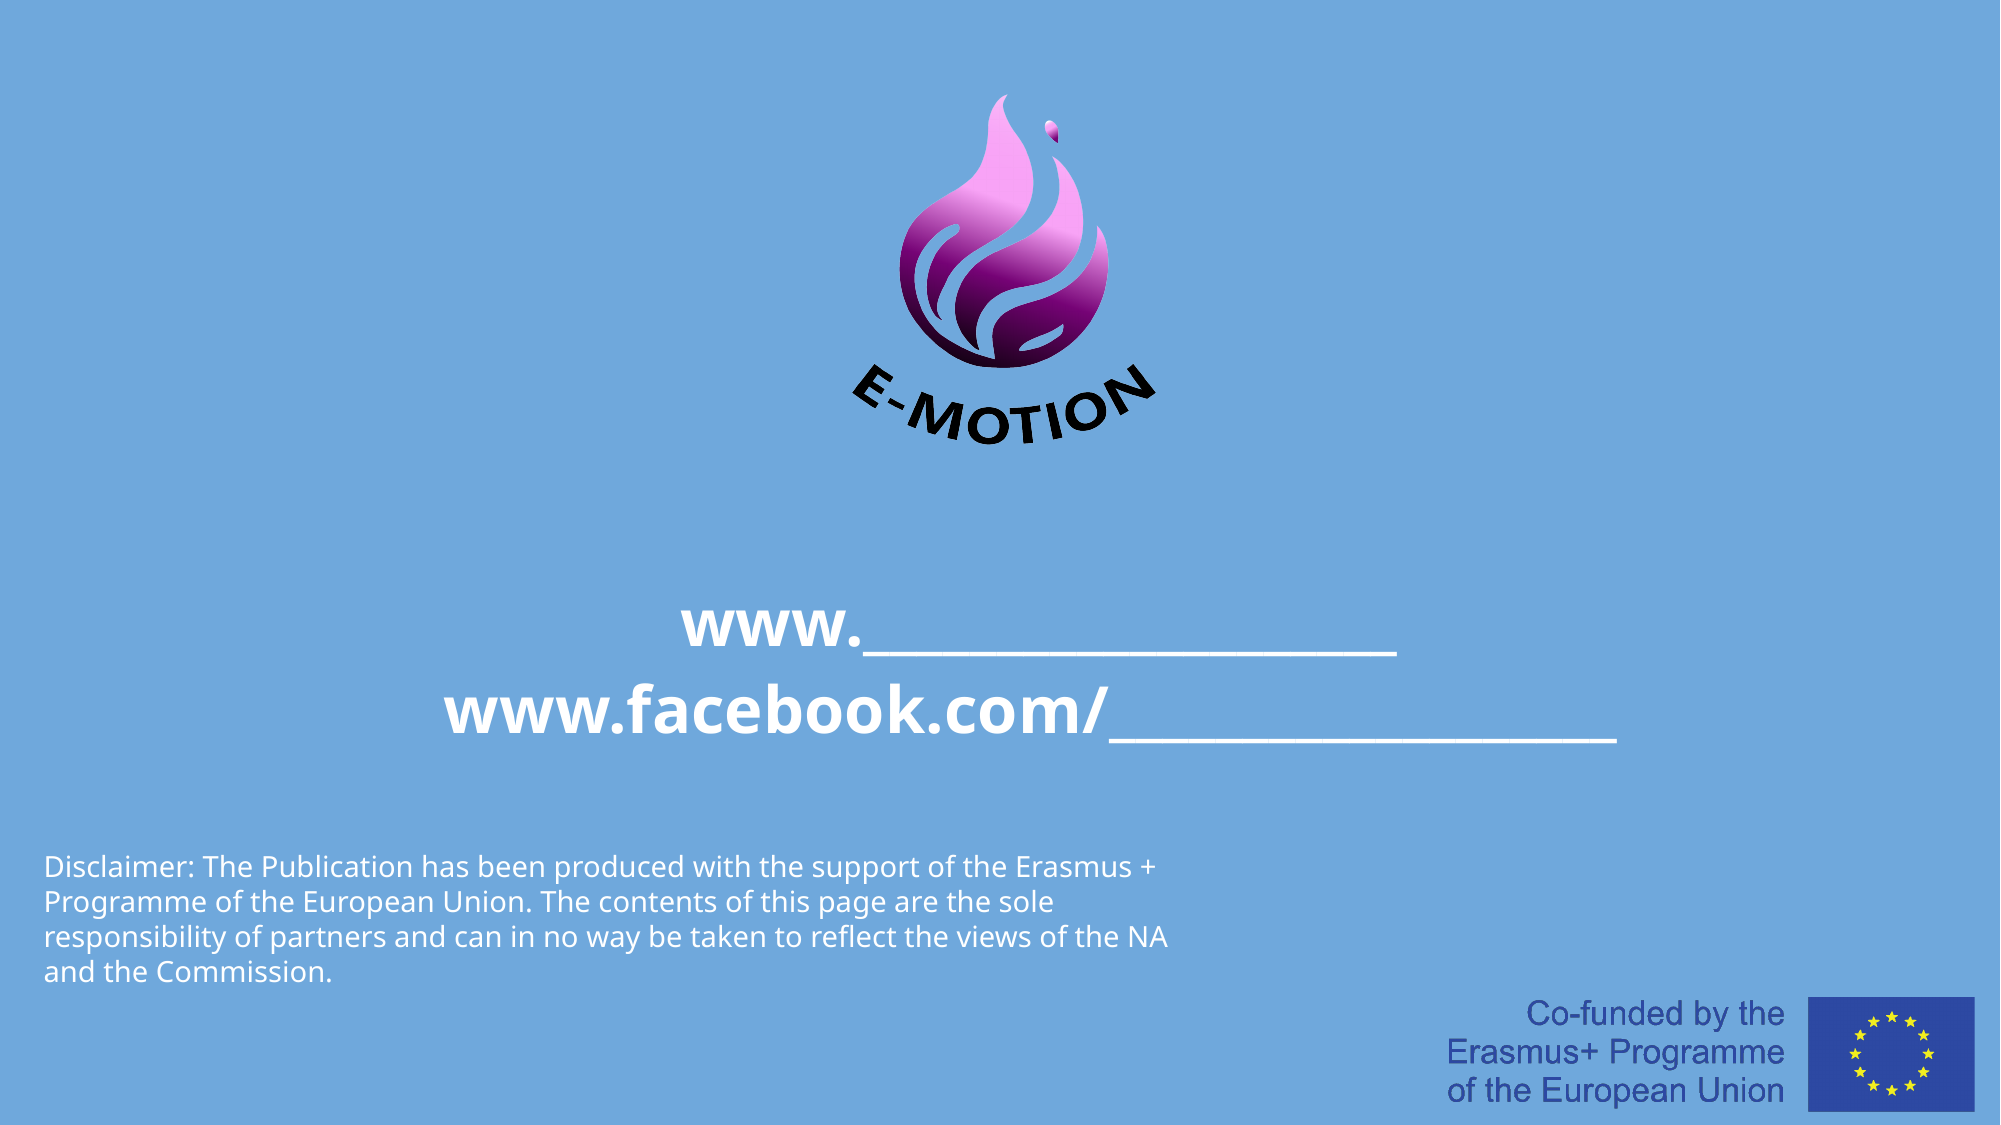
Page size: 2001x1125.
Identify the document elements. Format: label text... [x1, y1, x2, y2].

text_box www.____________________ www.facebook.com/___________________ [320, 529, 1759, 756]
picture [1396, 995, 1975, 1116]
text_box Disclaimer: The Publication has been produced with the support of the Erasmus + Programme of the European Union. The contents of this page are the sole responsibility of partners and can in no way be taken to reflect the views of the NA and the Commission. [28, 840, 1202, 996]
picture [724, 12, 1276, 563]
